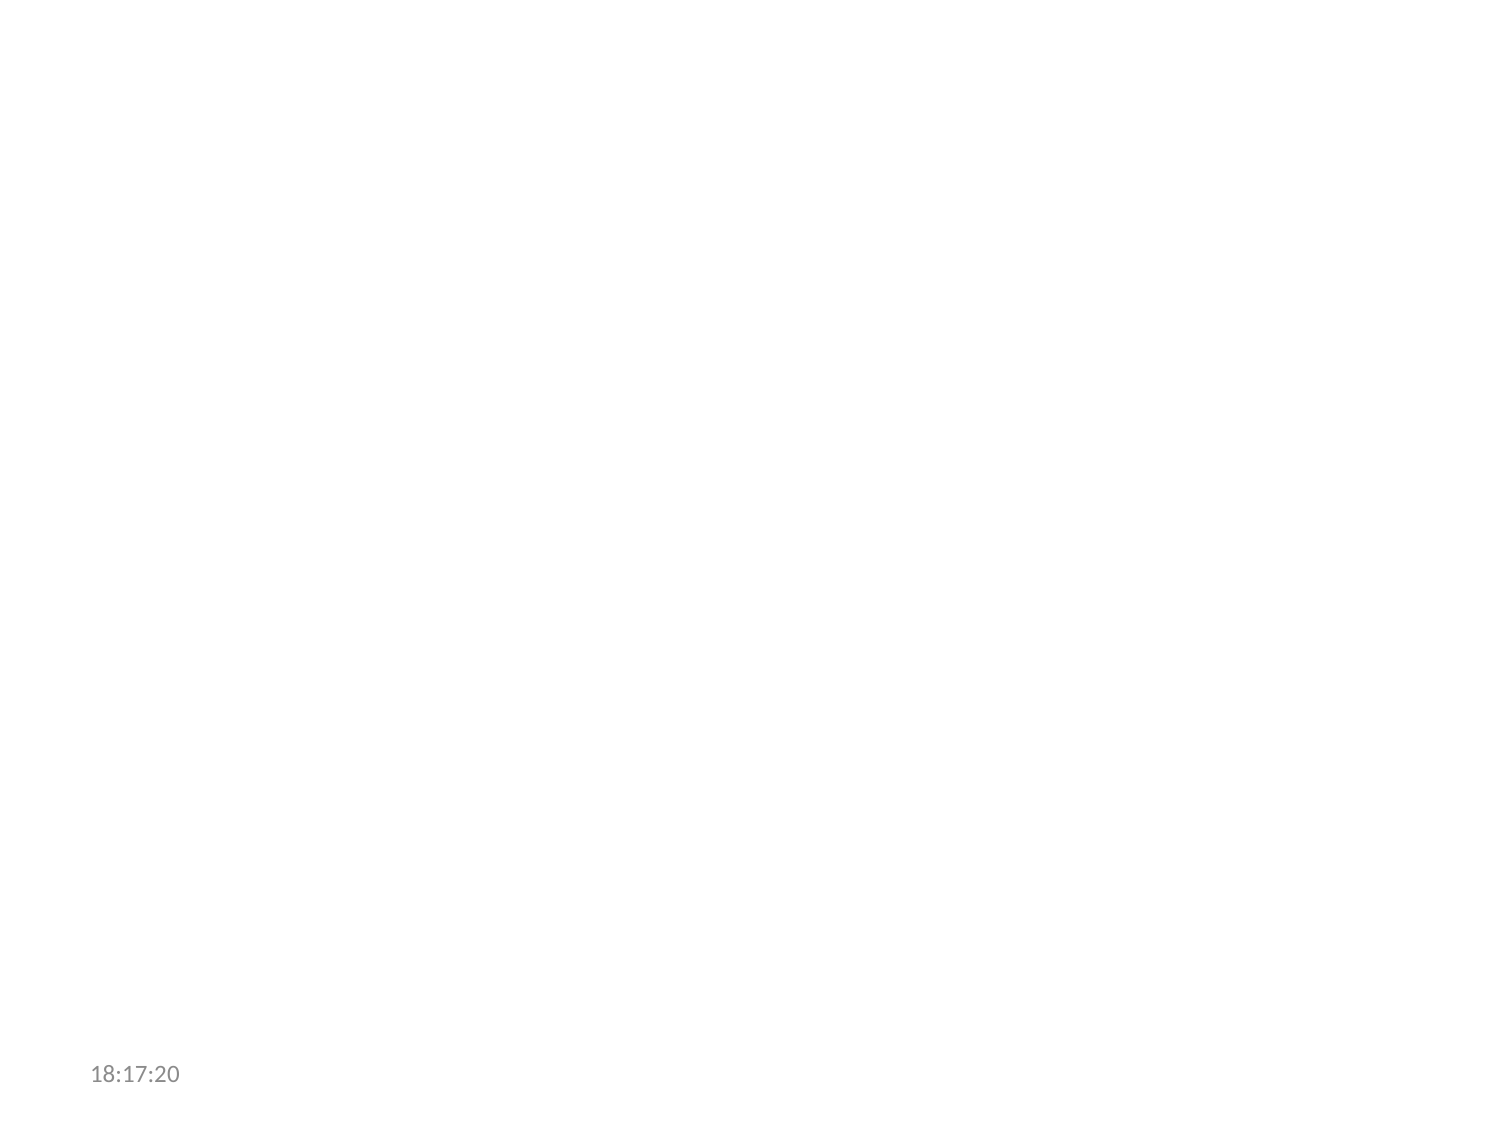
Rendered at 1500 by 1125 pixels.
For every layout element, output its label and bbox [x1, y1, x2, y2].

slide_number [75, 1042, 425, 1103]
